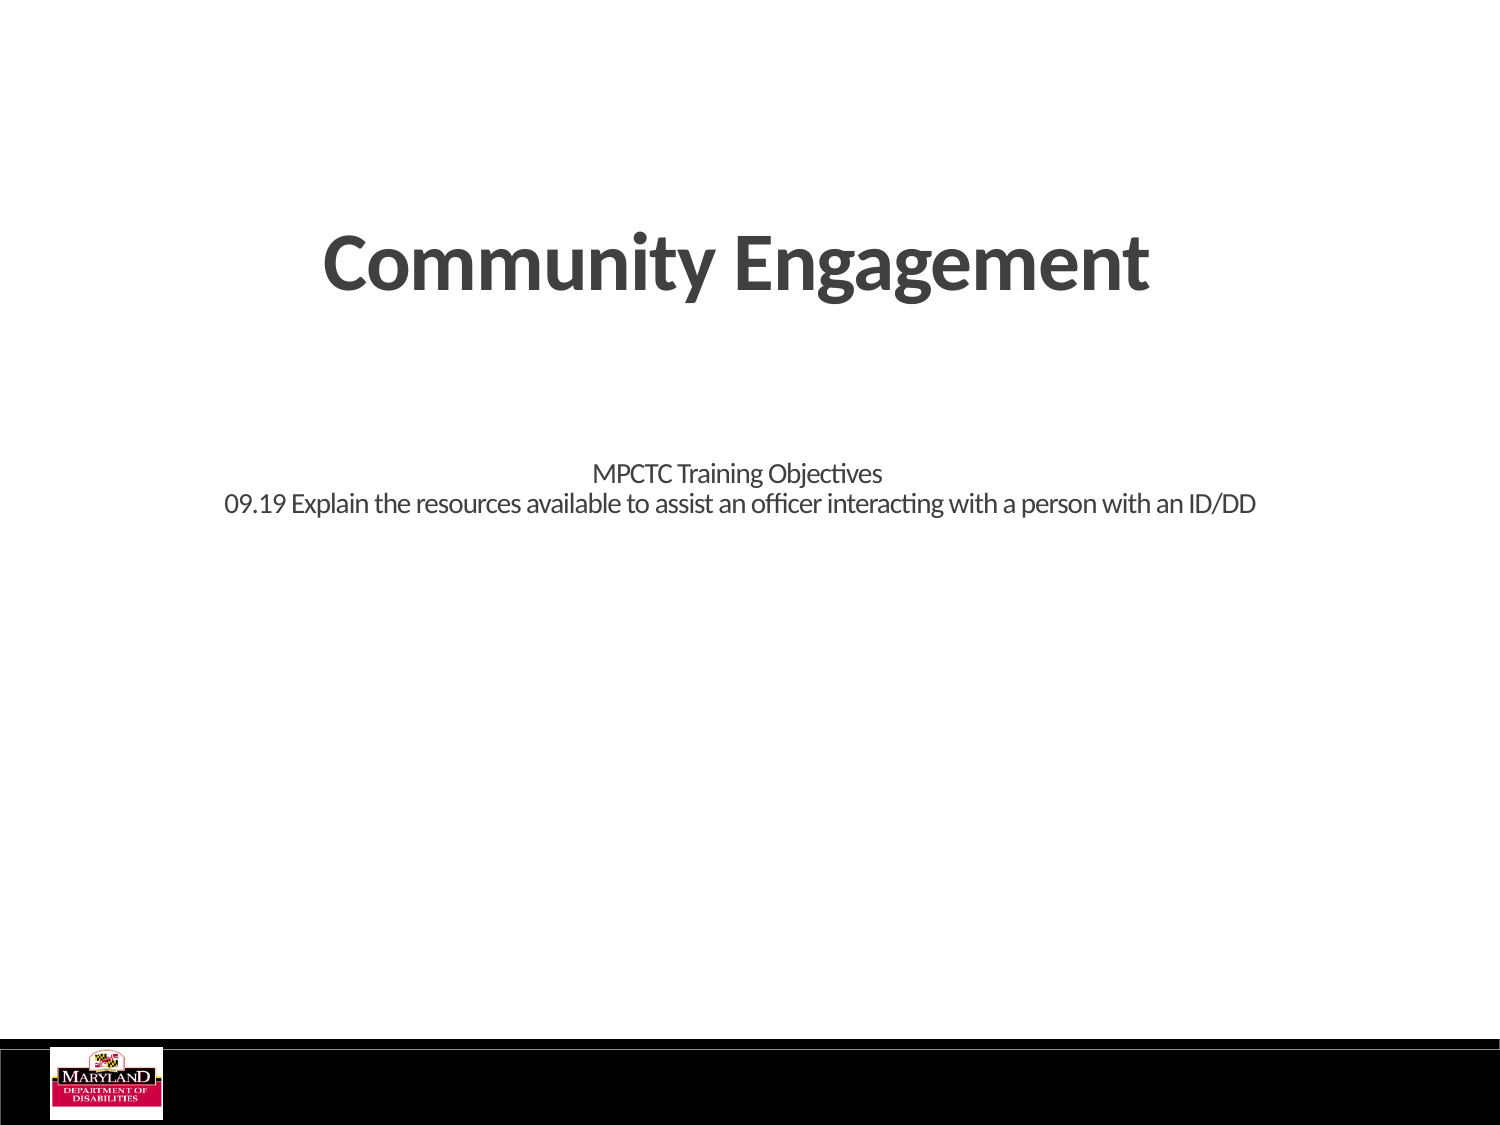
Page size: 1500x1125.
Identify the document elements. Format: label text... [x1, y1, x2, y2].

picture [50, 1047, 163, 1120]
title Community Engagement MPCTC Training Objectives 09.19 Explain the resources available to assist an officer interacting with a person with an ID/DD [62, 45, 1413, 1013]
